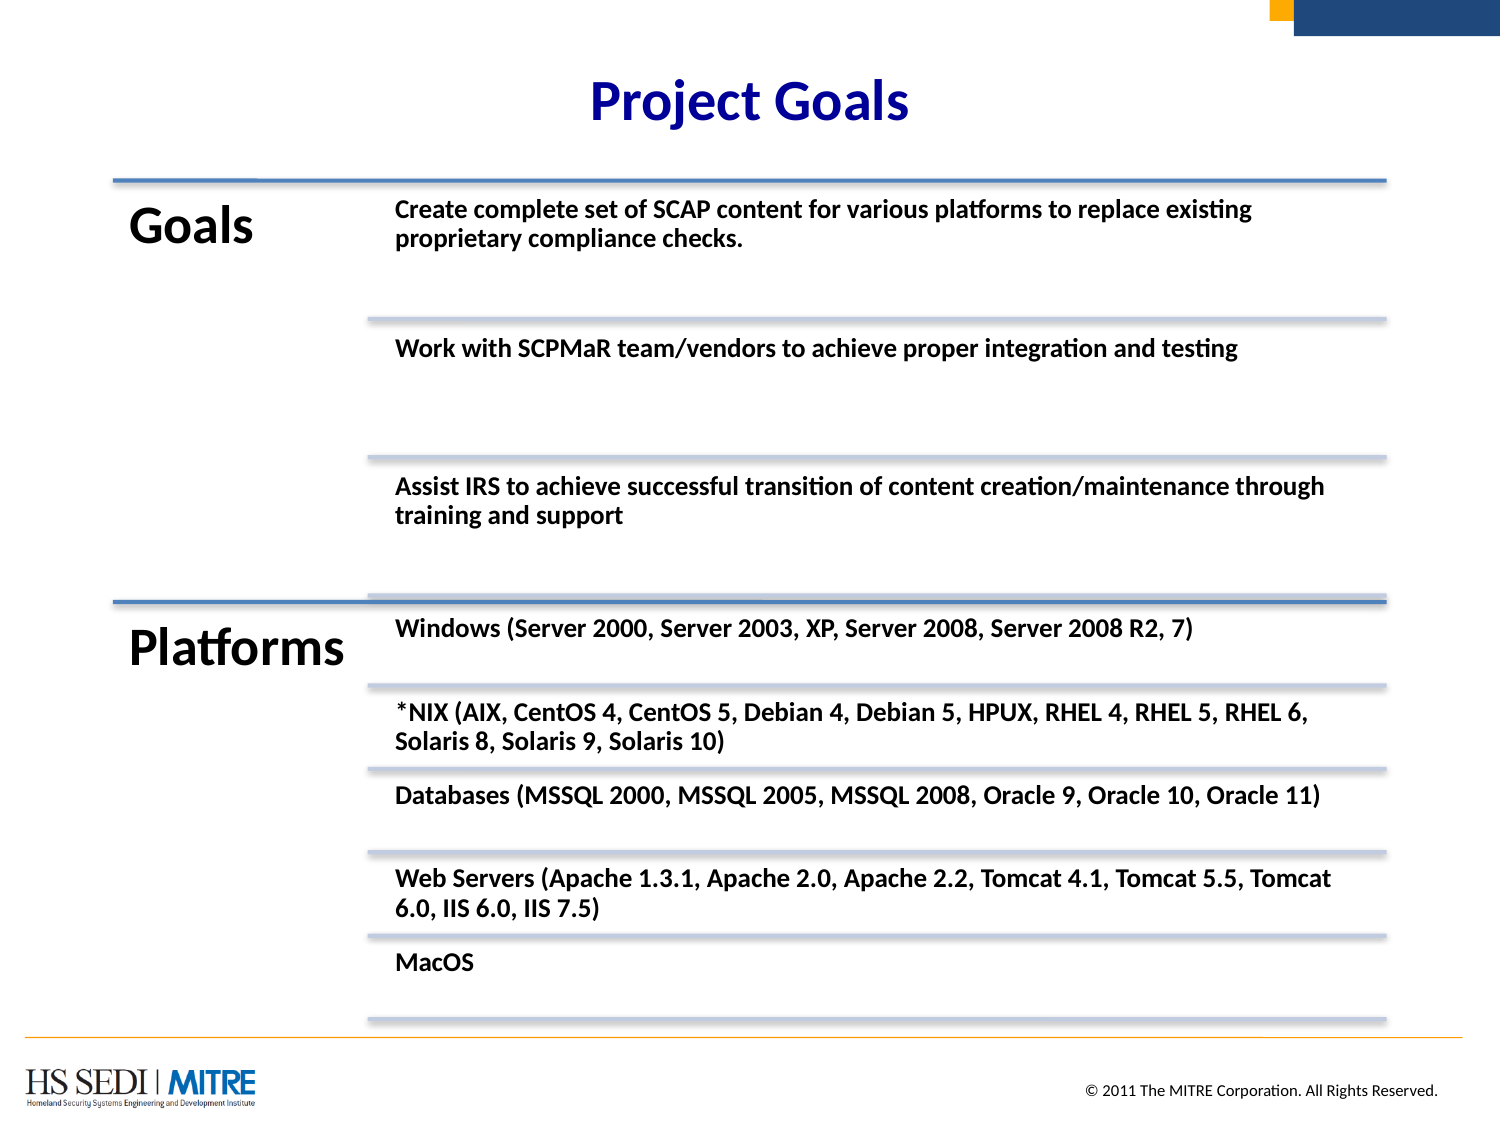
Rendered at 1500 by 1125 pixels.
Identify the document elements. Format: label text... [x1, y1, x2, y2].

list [112, 180, 1387, 1024]
picture [20, 1058, 271, 1122]
title Project Goals [43, 62, 1457, 151]
